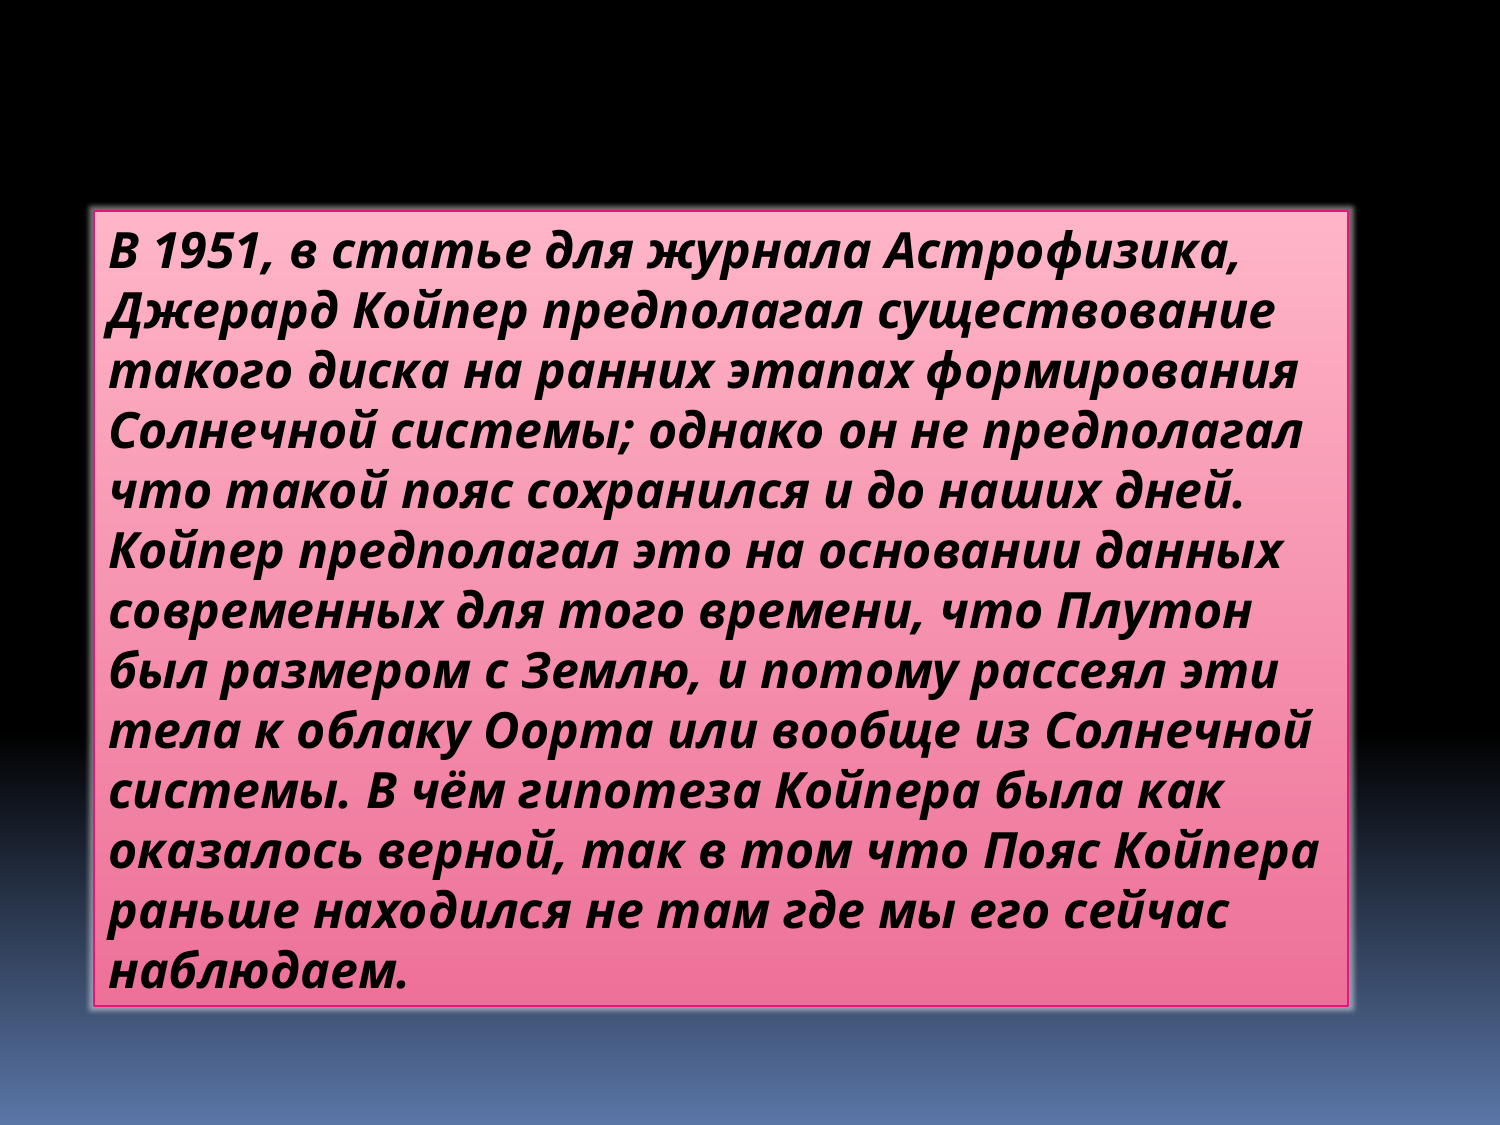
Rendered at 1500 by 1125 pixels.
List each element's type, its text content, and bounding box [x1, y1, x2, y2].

text_box В 1951, в статье для журнала Астрофизика, Джерард Койпер предполагал существование такого диска на ранних этапах формирования Солнечной системы; однако он не предполагал что такой пояс сохранился и до наших дней. Койпер предполагал это на основании данных современных для того времени, что Плутон был размером с Землю, и потому рассеял эти тела к облаку Оорта или вообще из Солнечной системы. В чём гипотеза Койпера была как оказалось верной, так в том что Пояс Койпера раньше находился не там где мы его сейчас наблюдаем. [93, 210, 1349, 1007]
